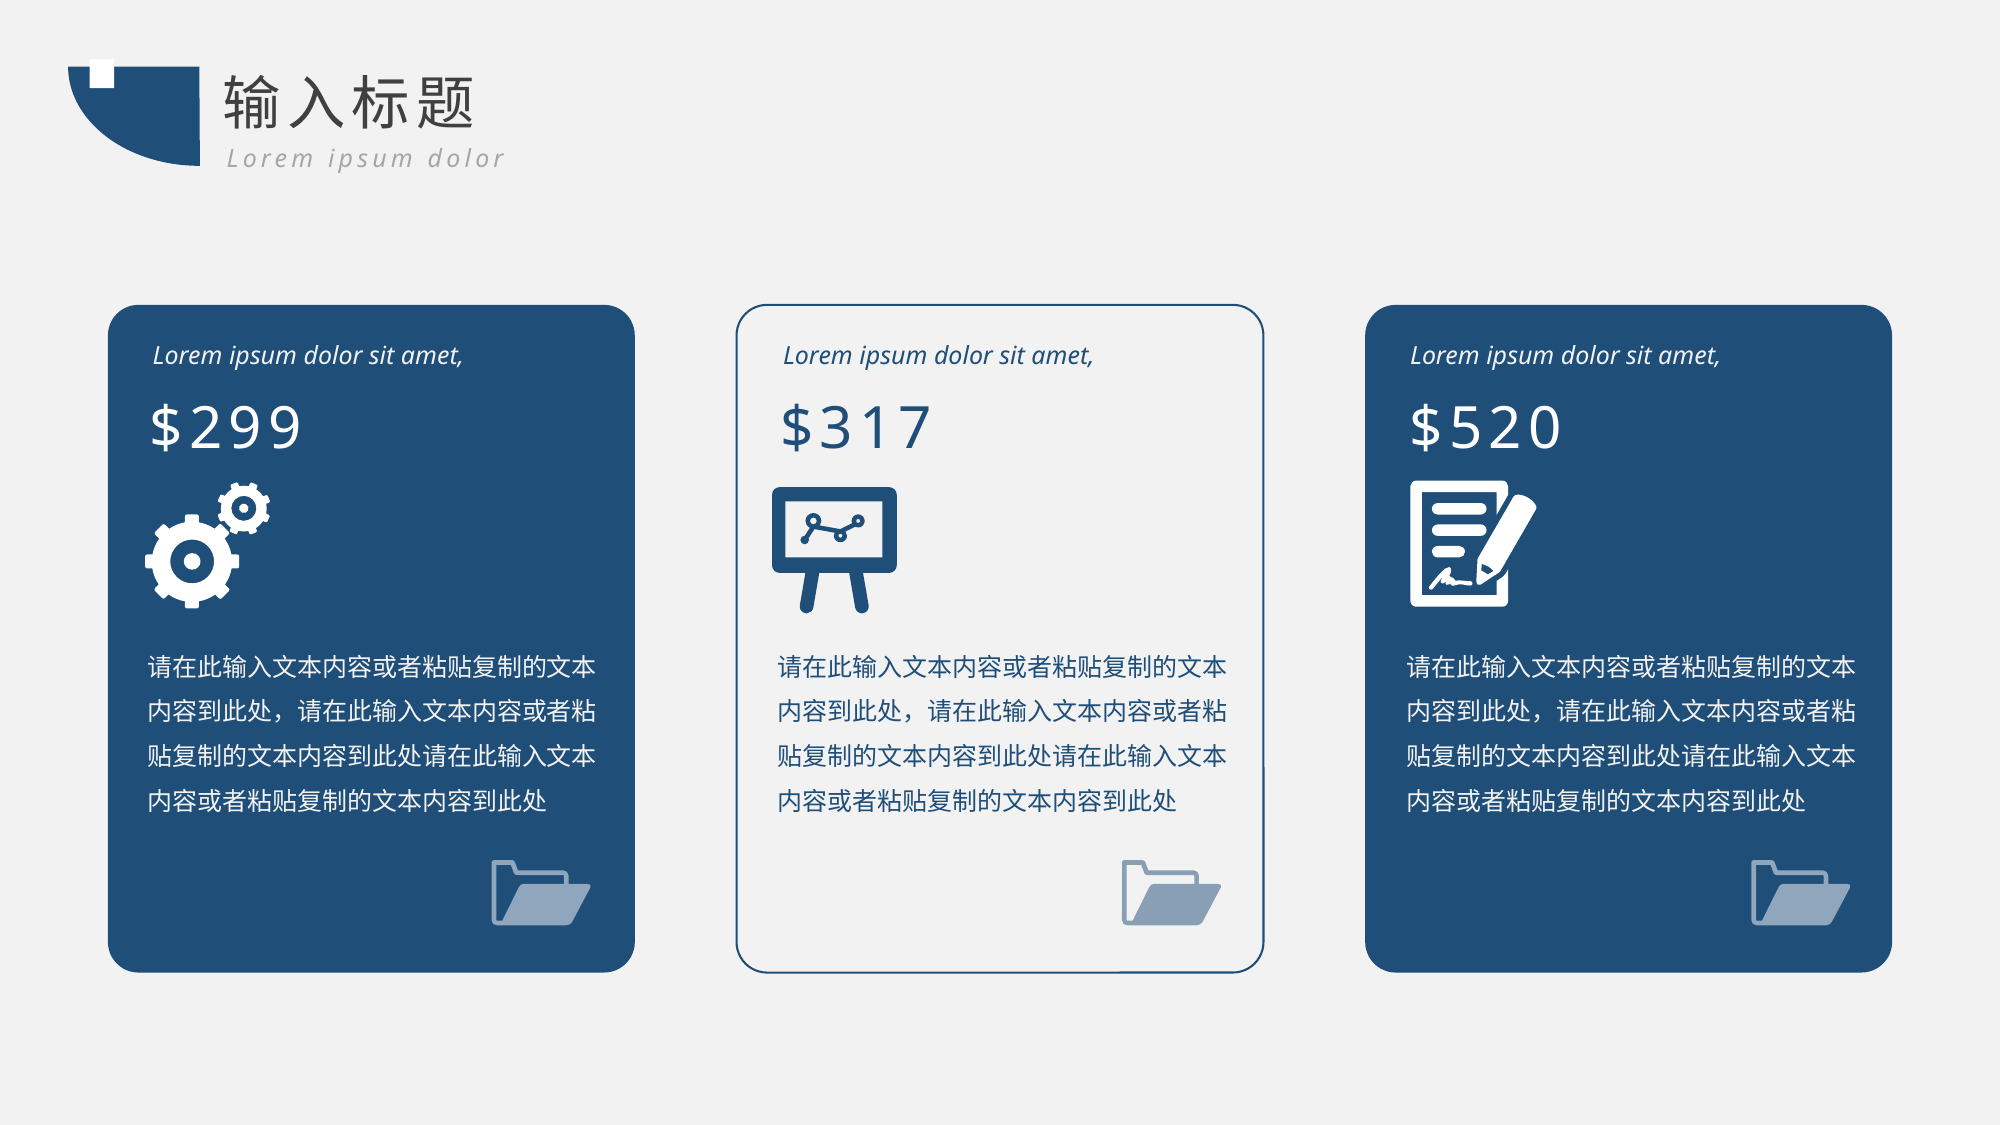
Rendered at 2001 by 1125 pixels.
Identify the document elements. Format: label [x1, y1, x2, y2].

text_box [736, 304, 1264, 973]
text_box [67, 0, 584, 177]
text_box [1365, 304, 1893, 973]
text_box [107, 304, 635, 973]
